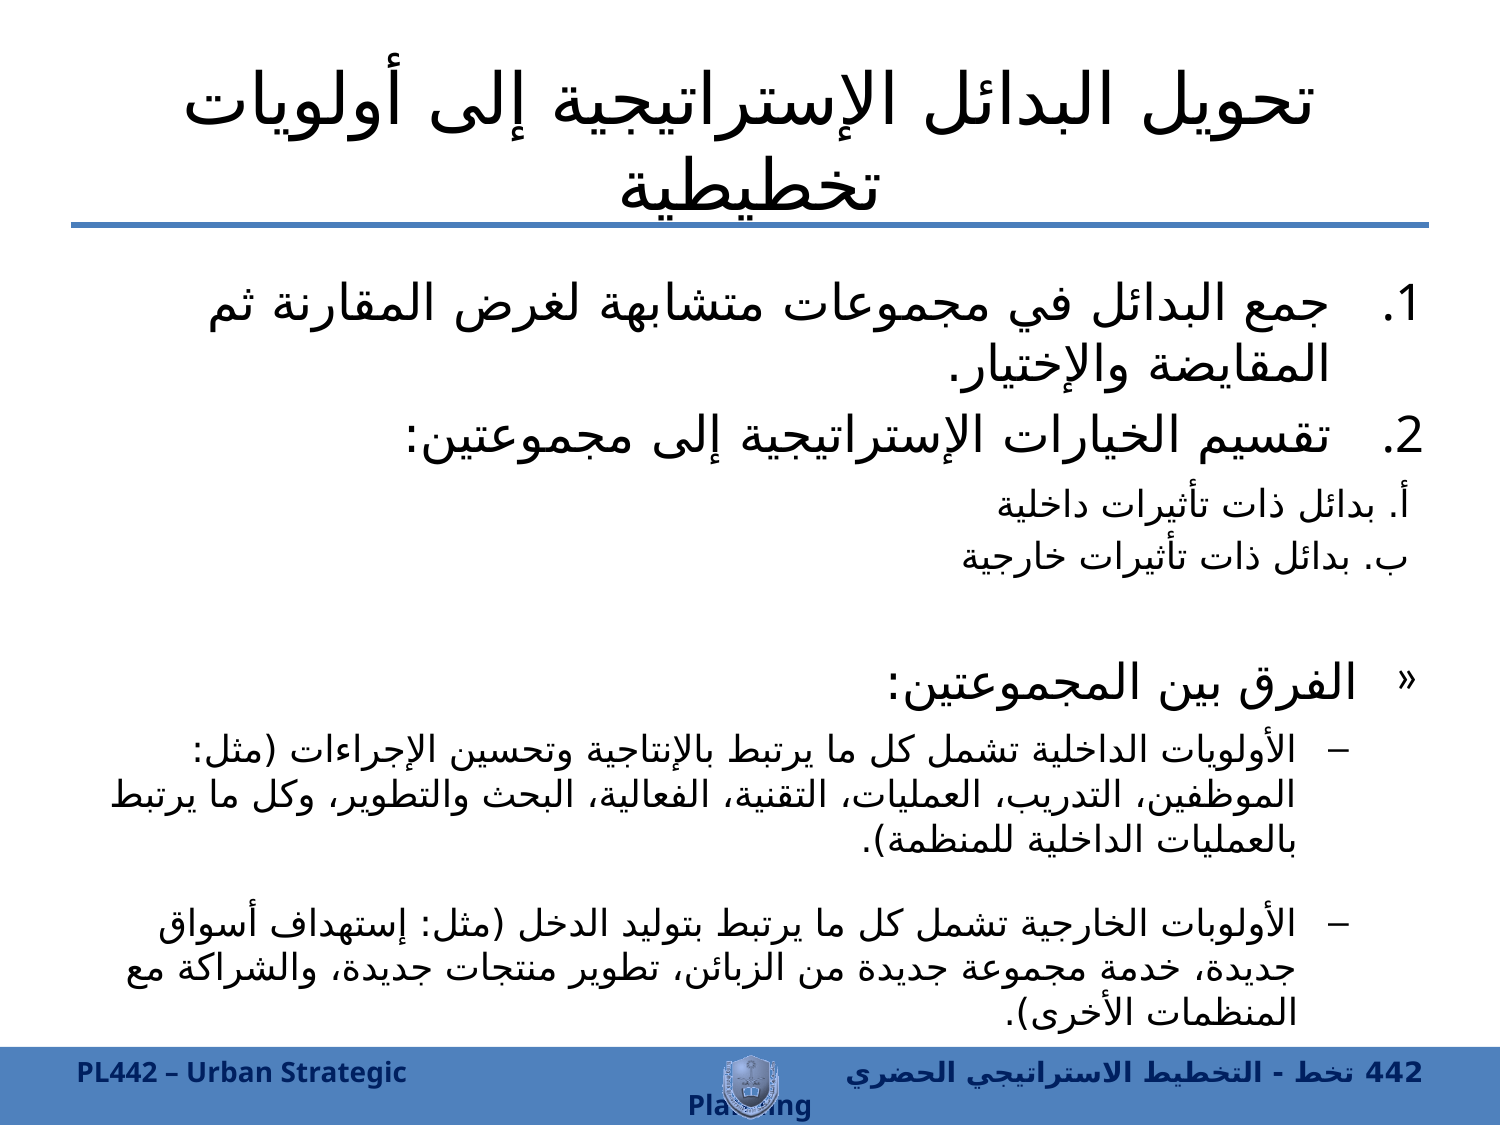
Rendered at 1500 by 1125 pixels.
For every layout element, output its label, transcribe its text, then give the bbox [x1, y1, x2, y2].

list جمع البدائل في مجموعات متشابهة لغرض المقارنة ثم المقايضة والإختيار. تقسيم الخيارات الإستراتيجية إلى مجموعتين: أ. بدائل ذات تأثيرات داخلية ب. بدائل ذات تأثيرات خارجية الفرق بين المجموعتين: الأولويات الداخلية تشمل كل ما يرتبط بالإنتاجية وتحسين الإجراءات (مثل: الموظفين، التدريب، العمليات، التقنية، الفعالية، البحث والتطوير، وكل ما يرتبط بالعمليات الداخلية للمنظمة). الأولوبات الخارجية تشمل كل ما يرتبط بتوليد الدخل (مثل: إستهداف أسواق جديدة، خدمة مجموعة جديدة من الزبائن، تطوير منتجات جديدة، والشراكة مع المنظمات الأخرى). [75, 262, 1425, 1045]
title تحويل البدائل الإستراتيجية إلى أولويات تخطيطية [75, 45, 1425, 222]
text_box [0, 1046, 1500, 1125]
